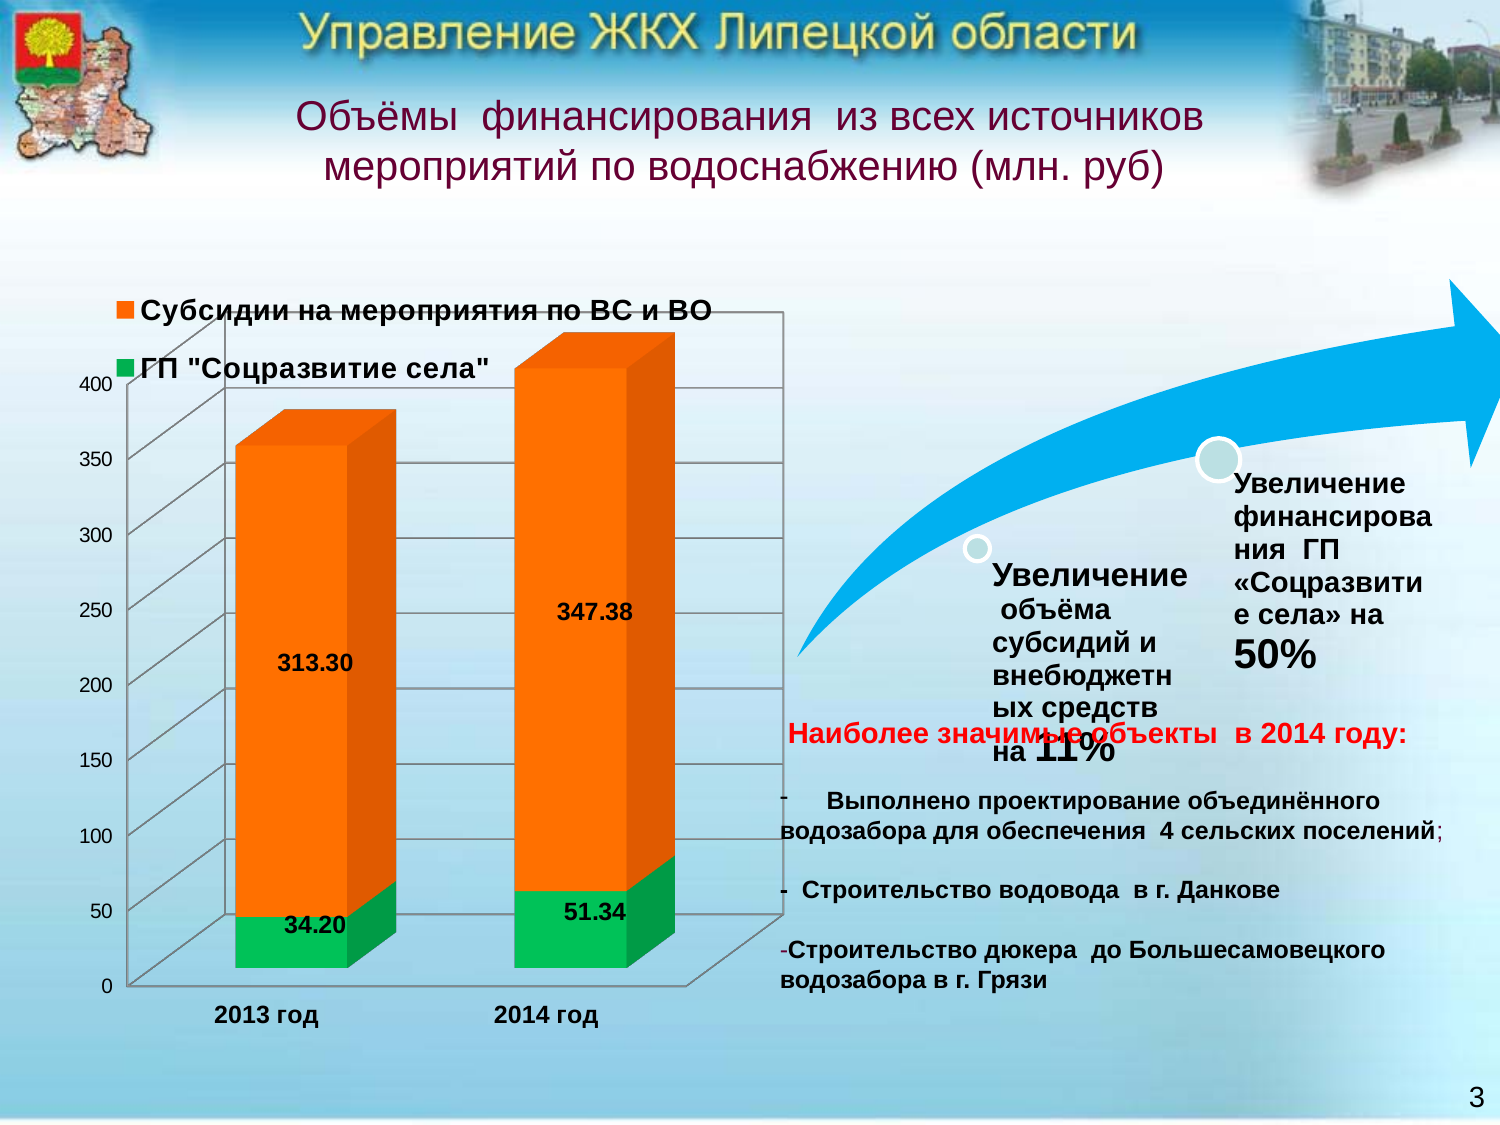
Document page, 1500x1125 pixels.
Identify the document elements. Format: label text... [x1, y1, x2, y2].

chart [74, 262, 951, 1107]
title Объёмы финансирования из всех источников мероприятий по водоснабжению (млн. руб) [75, 45, 1425, 233]
picture [1305, 658, 1311, 665]
slide_number 3 [1149, 1070, 1500, 1125]
picture [1264, 658, 1271, 664]
text_box Наиболее значимые объекты в 2014 году: Выполнено проектирование объединённого водозабора для обеспечения 4 сельских поселений; - Строительство водовода в г. Данкове -Строительство дюкера до Большесамовецкого водозабора в г. Грязи [956, 706, 1459, 1002]
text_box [796, 278, 1500, 658]
picture [0, 0, 1500, 1125]
